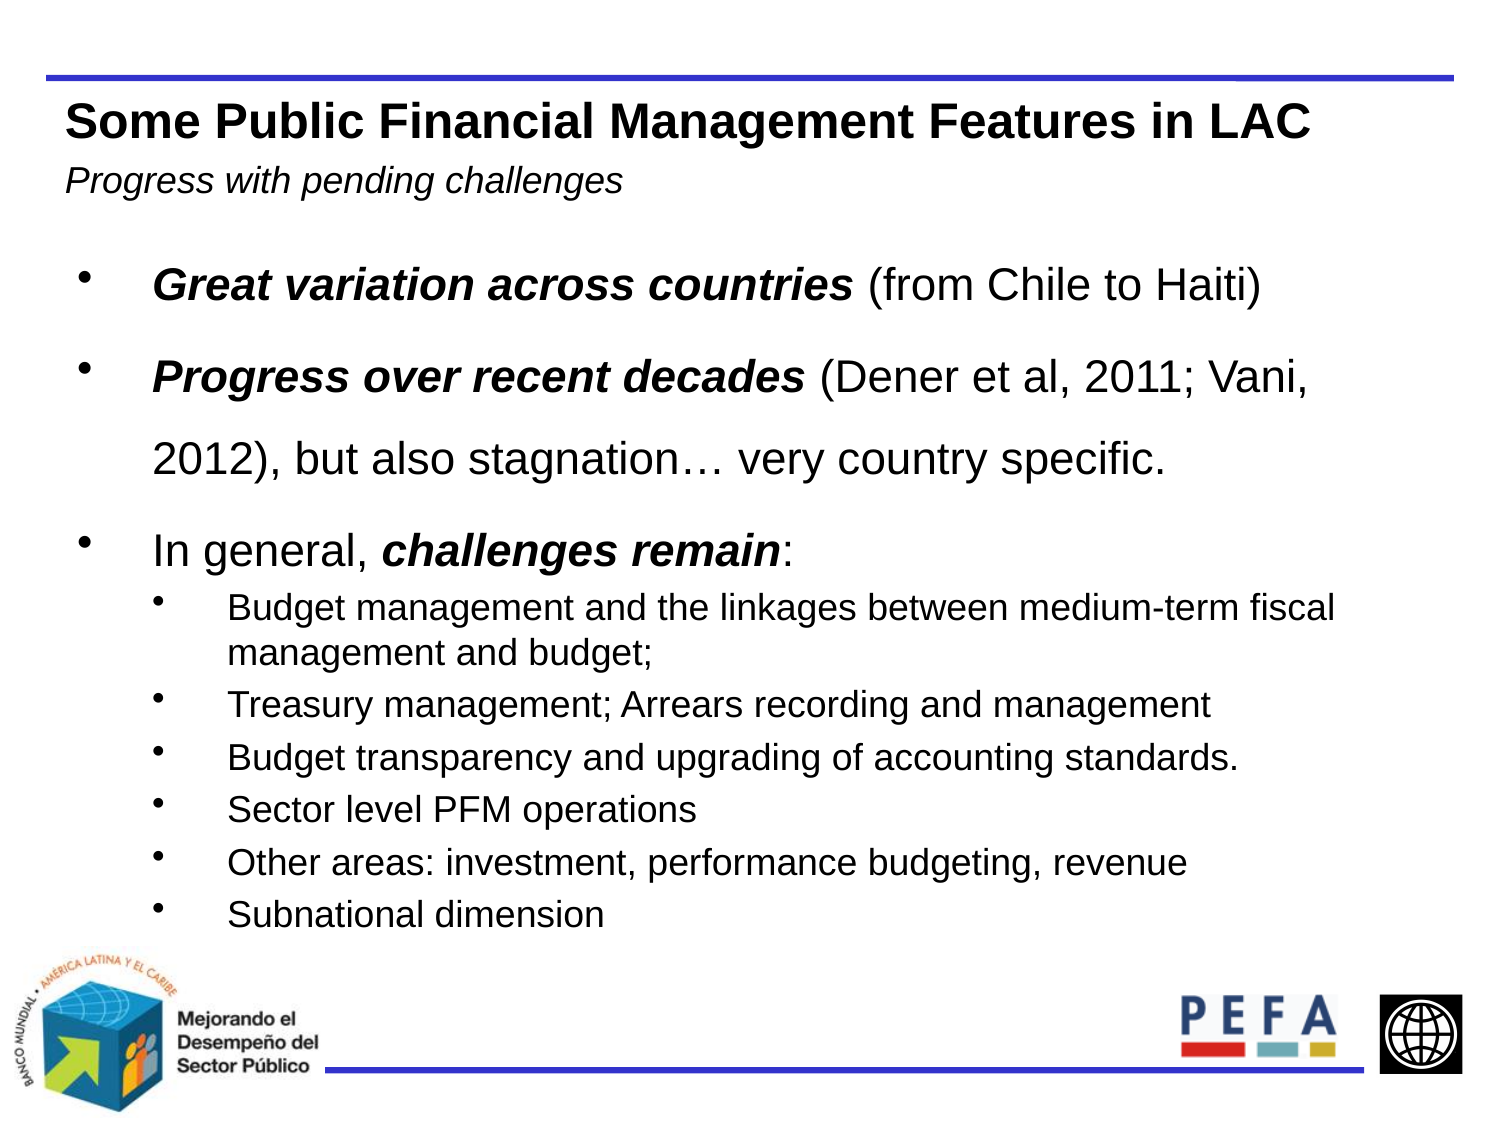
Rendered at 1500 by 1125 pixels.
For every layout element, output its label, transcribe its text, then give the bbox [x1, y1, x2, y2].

picture [5, 946, 325, 1118]
text_box Some Public Financial Management Features in LAC Progress with pending challenges [49, 89, 1463, 208]
picture [1179, 994, 1353, 1059]
text_box Great variation across countries (from Chile to Haiti) Progress over recent decades (Dener et al, 2011; Vani, 2012), but also stagnation… very country specific. In general, challenges remain: Budget management and the linkages between medium-term fiscal management and budget; Treasury management; Arrears recording and management Budget transparency and upgrading of accounting standards. Sector level PFM operations Other areas: investment, performance budgeting, revenue Subnational dimension [62, 219, 1425, 943]
